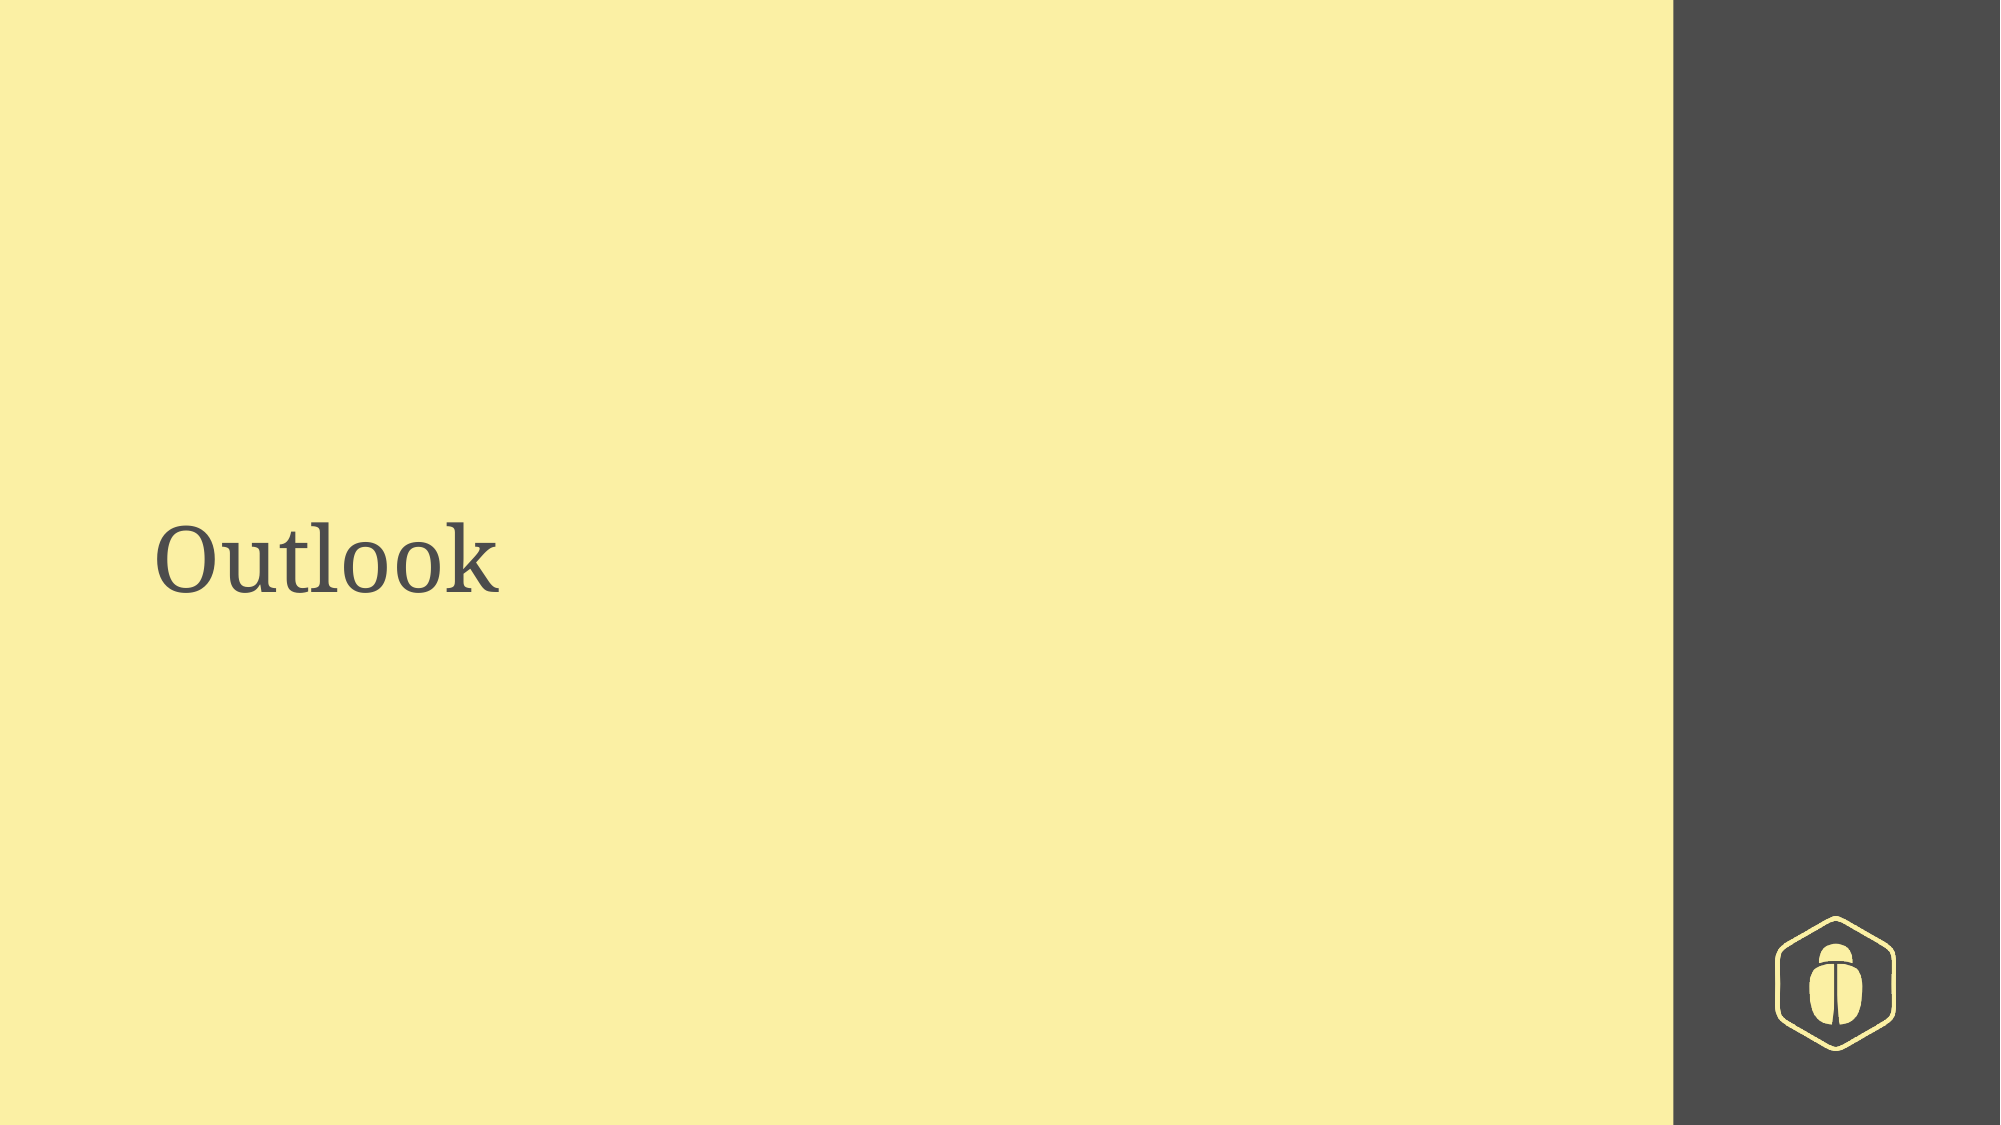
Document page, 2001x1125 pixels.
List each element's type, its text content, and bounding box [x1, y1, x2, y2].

title Outlook [137, 453, 1863, 672]
picture [1775, 916, 1896, 1051]
